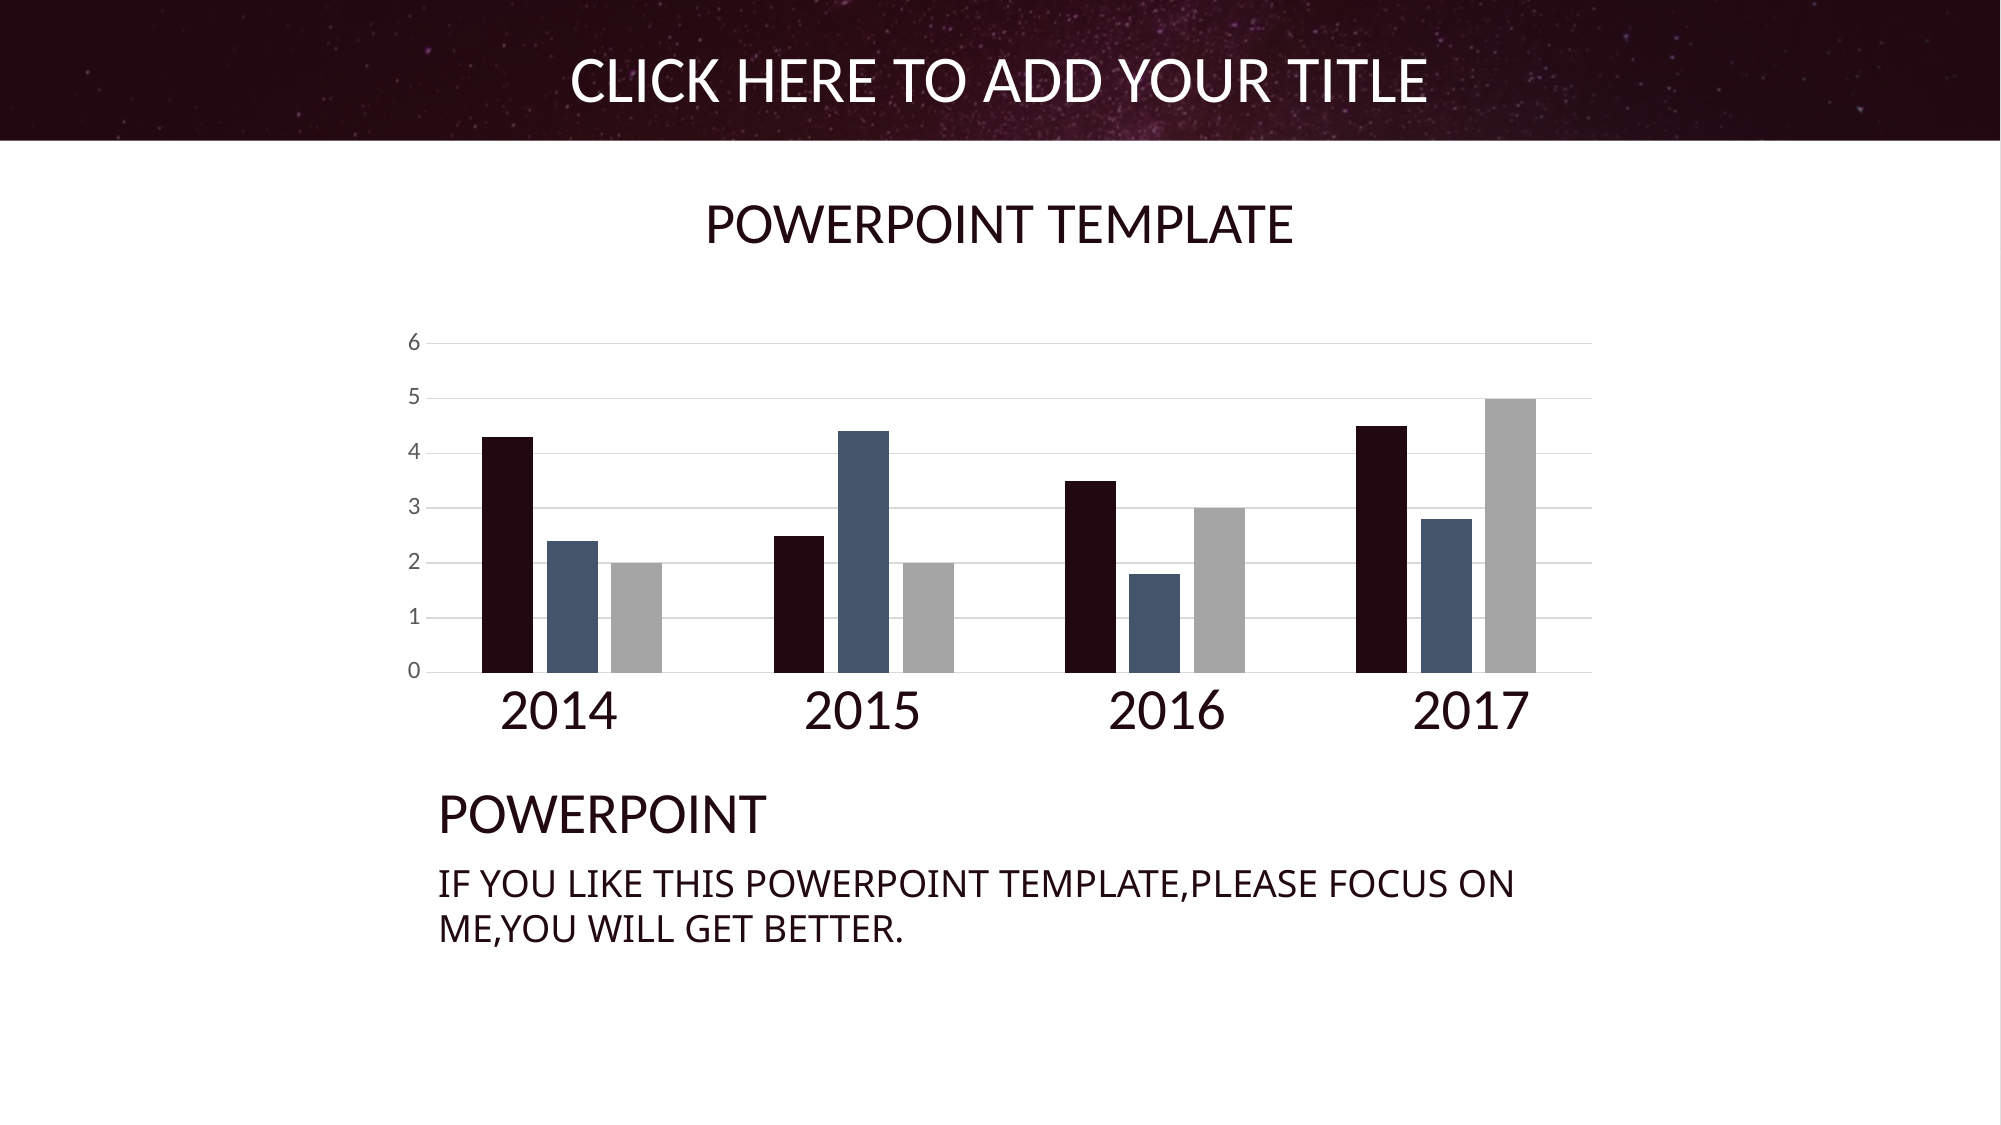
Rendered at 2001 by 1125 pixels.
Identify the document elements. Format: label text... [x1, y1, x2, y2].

text_box 2016 [1092, 693, 1242, 749]
text_box 2017 [1396, 693, 1546, 749]
text_box POWERPOINT TEMPLATE [654, 177, 1346, 263]
text_box 2014 [483, 693, 634, 749]
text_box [423, 767, 1577, 960]
chart [383, 323, 1617, 693]
text_box CLICK HERE TO ADD YOUR TITLE [516, 28, 1484, 123]
text_box 2015 [788, 693, 938, 749]
